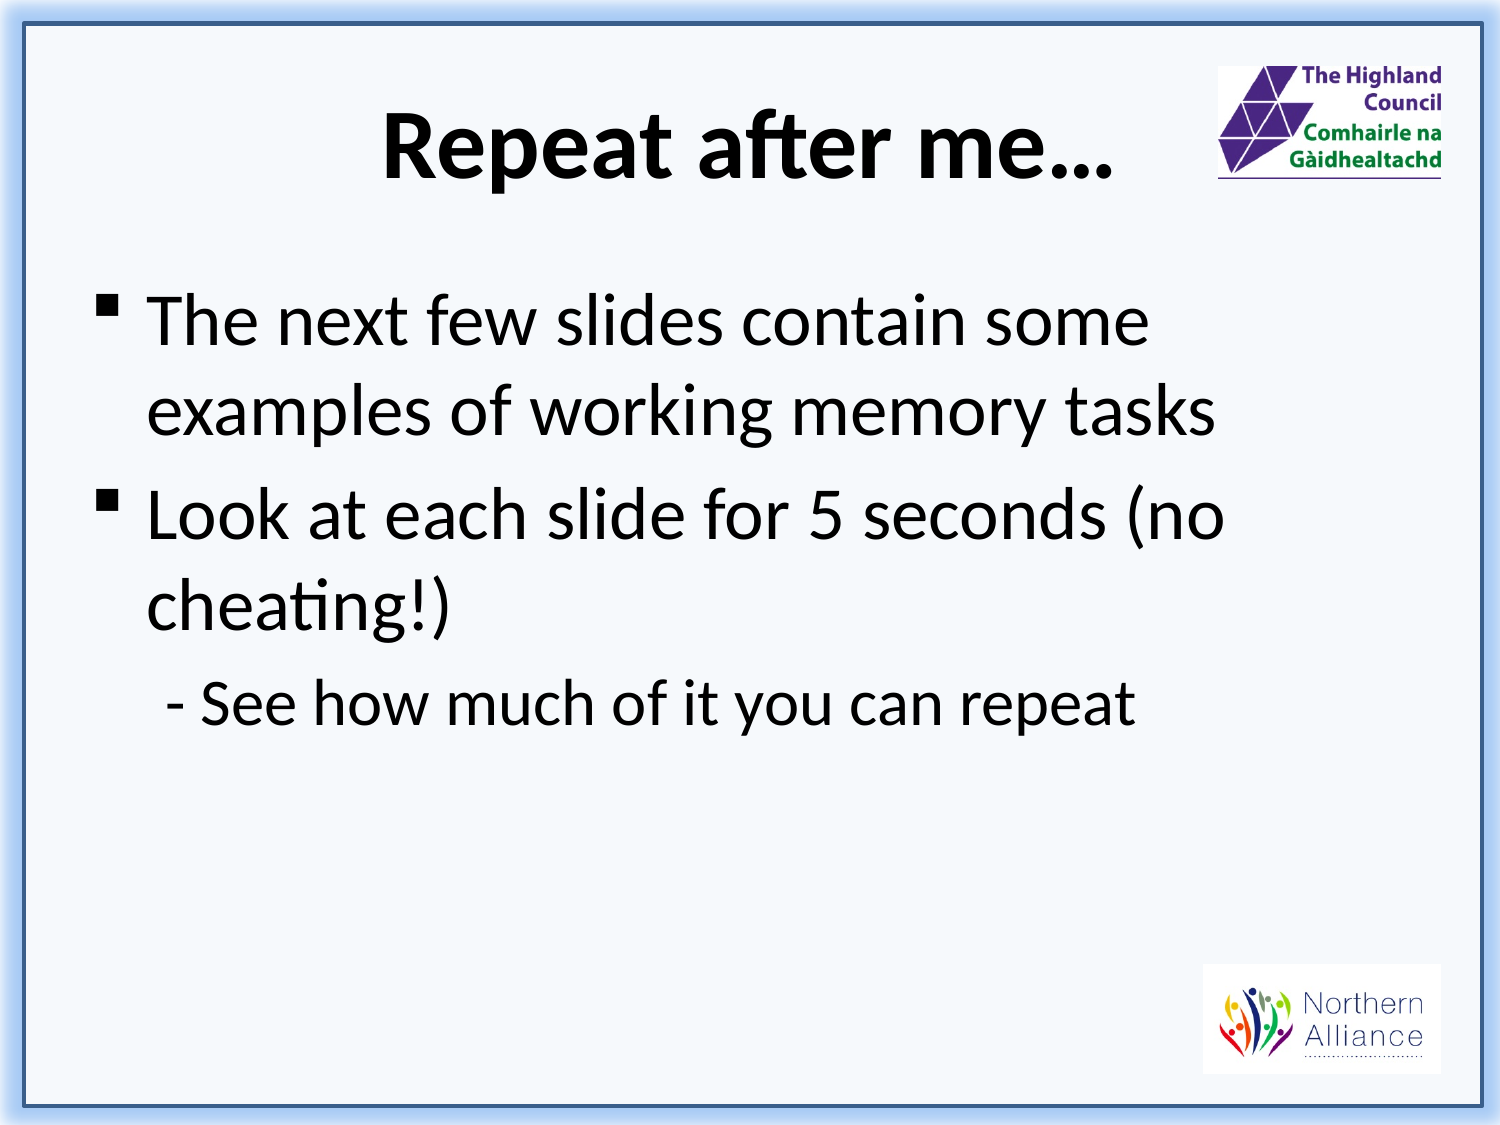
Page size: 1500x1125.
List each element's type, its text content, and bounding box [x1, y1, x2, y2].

picture [1218, 66, 1441, 179]
list The next few slides contain some examples of working memory tasks Look at each slide for 5 seconds (no cheating!) - See how much of it you can repeat [75, 262, 1425, 1005]
picture [1203, 963, 1441, 1075]
title Repeat after me… [75, 45, 1425, 233]
text_box [22, 21, 1484, 1108]
